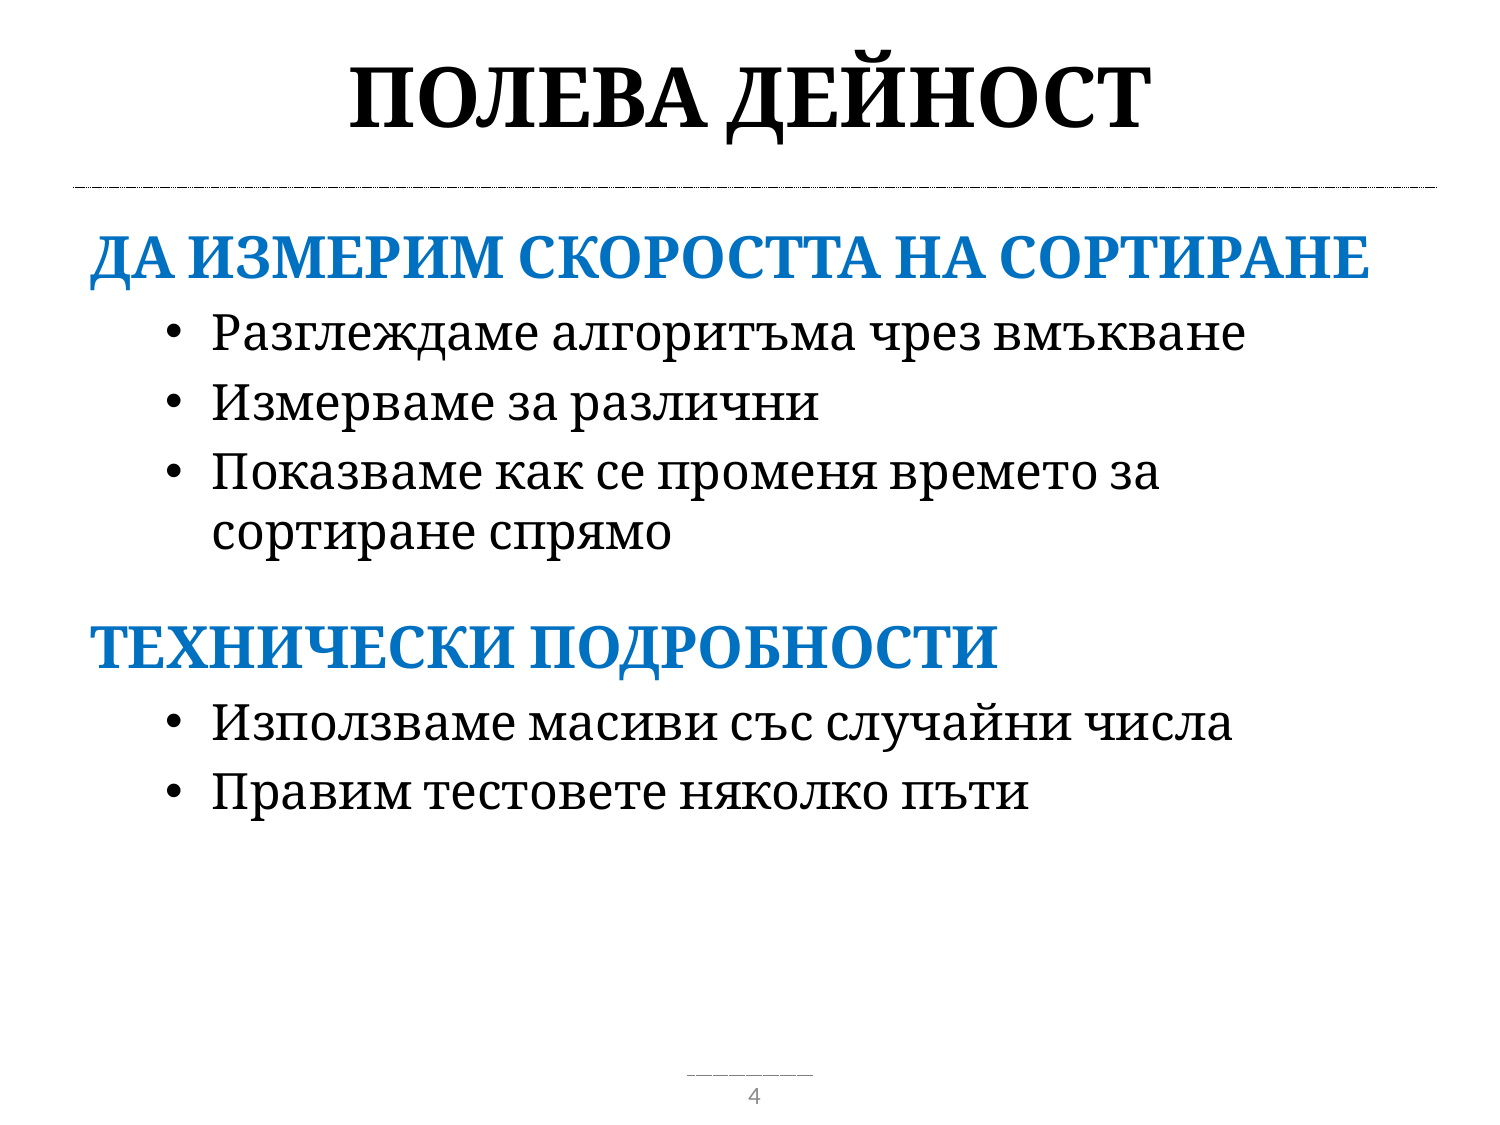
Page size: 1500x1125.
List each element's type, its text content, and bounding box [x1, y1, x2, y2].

title Полева дейност [0, 0, 1500, 188]
slide_number 4 [579, 1065, 930, 1125]
